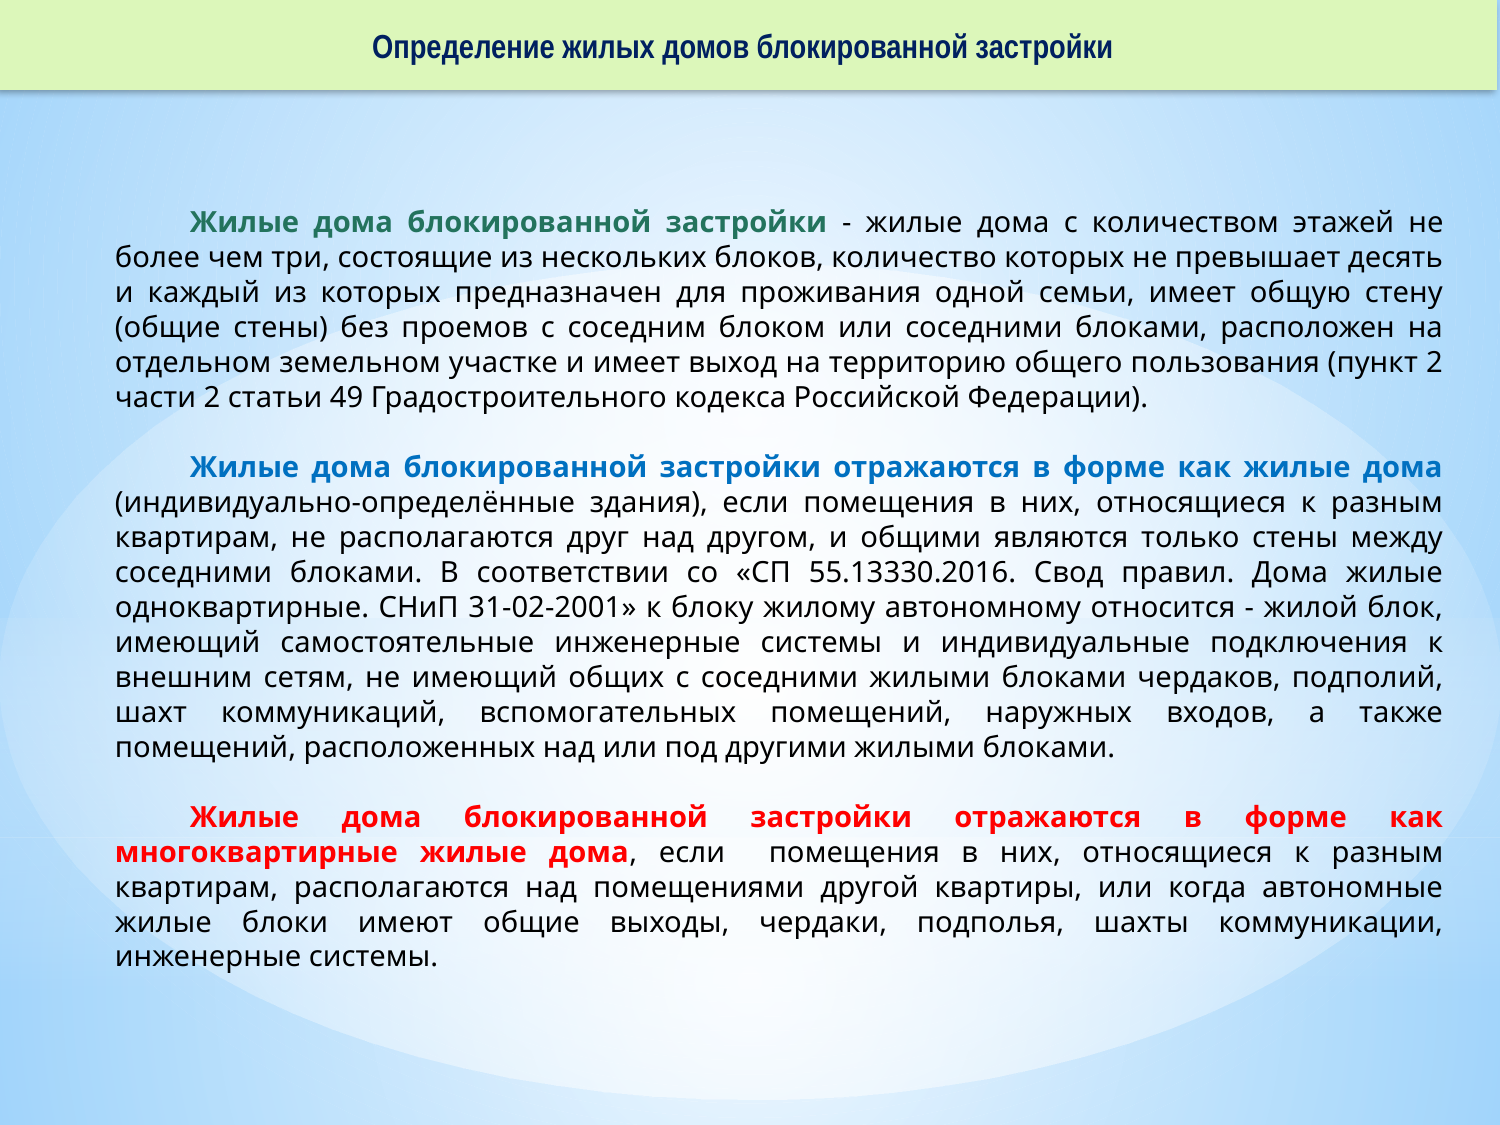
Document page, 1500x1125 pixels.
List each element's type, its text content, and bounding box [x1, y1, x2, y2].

text_box Жилые дома блокированной застройки - жилые дома с количеством этажей не более чем три, состоящие из нескольких блоков, количество которых не превышает десять и каждый из которых предназначен для проживания одной семьи, имеет общую стену (общие стены) без проемов с соседним блоком или соседними блоками, расположен на отдельном земельном участке и имеет выход на территорию общего пользования (пункт 2 части 2 статьи 49 Градостроительного кодекса Российской Федерации). Жилые дома блокированной застройки отражаются в форме как жилые дома (индивидуально-определённые здания), если помещения в них, относящиеся к разным квартирам, не располагаются друг над другом, и общими являются только стены между соседними блоками. В соответствии со «СП 55.13330.2016. Свод правил. Дома жилые одноквартирные. СНиП 31-02-2001» к блоку жилому автономному относится - жилой блок, имеющий самостоятельные инженерные системы и индивидуальные подключения к внешним сетям, не имеющий общих с соседними жилыми блоками чердаков, подполий, шахт коммуникаций, вспомогательных помещений, наружных входов, а также помещений, расположенных над или под другими жилыми блоками. Жилые дома блокированной застройки отражаются в форме как многоквартирные жилые дома, если помещения в них, относящиеся к разным квартирам, располагаются над помещениями другой квартиры, или когда автономные жилые блоки имеют общие выходы, чердаки, подполья, шахты коммуникации, инженерные системы. [100, 196, 1459, 981]
text_box Определение жилых домов блокированной застройки [0, 0, 1498, 91]
